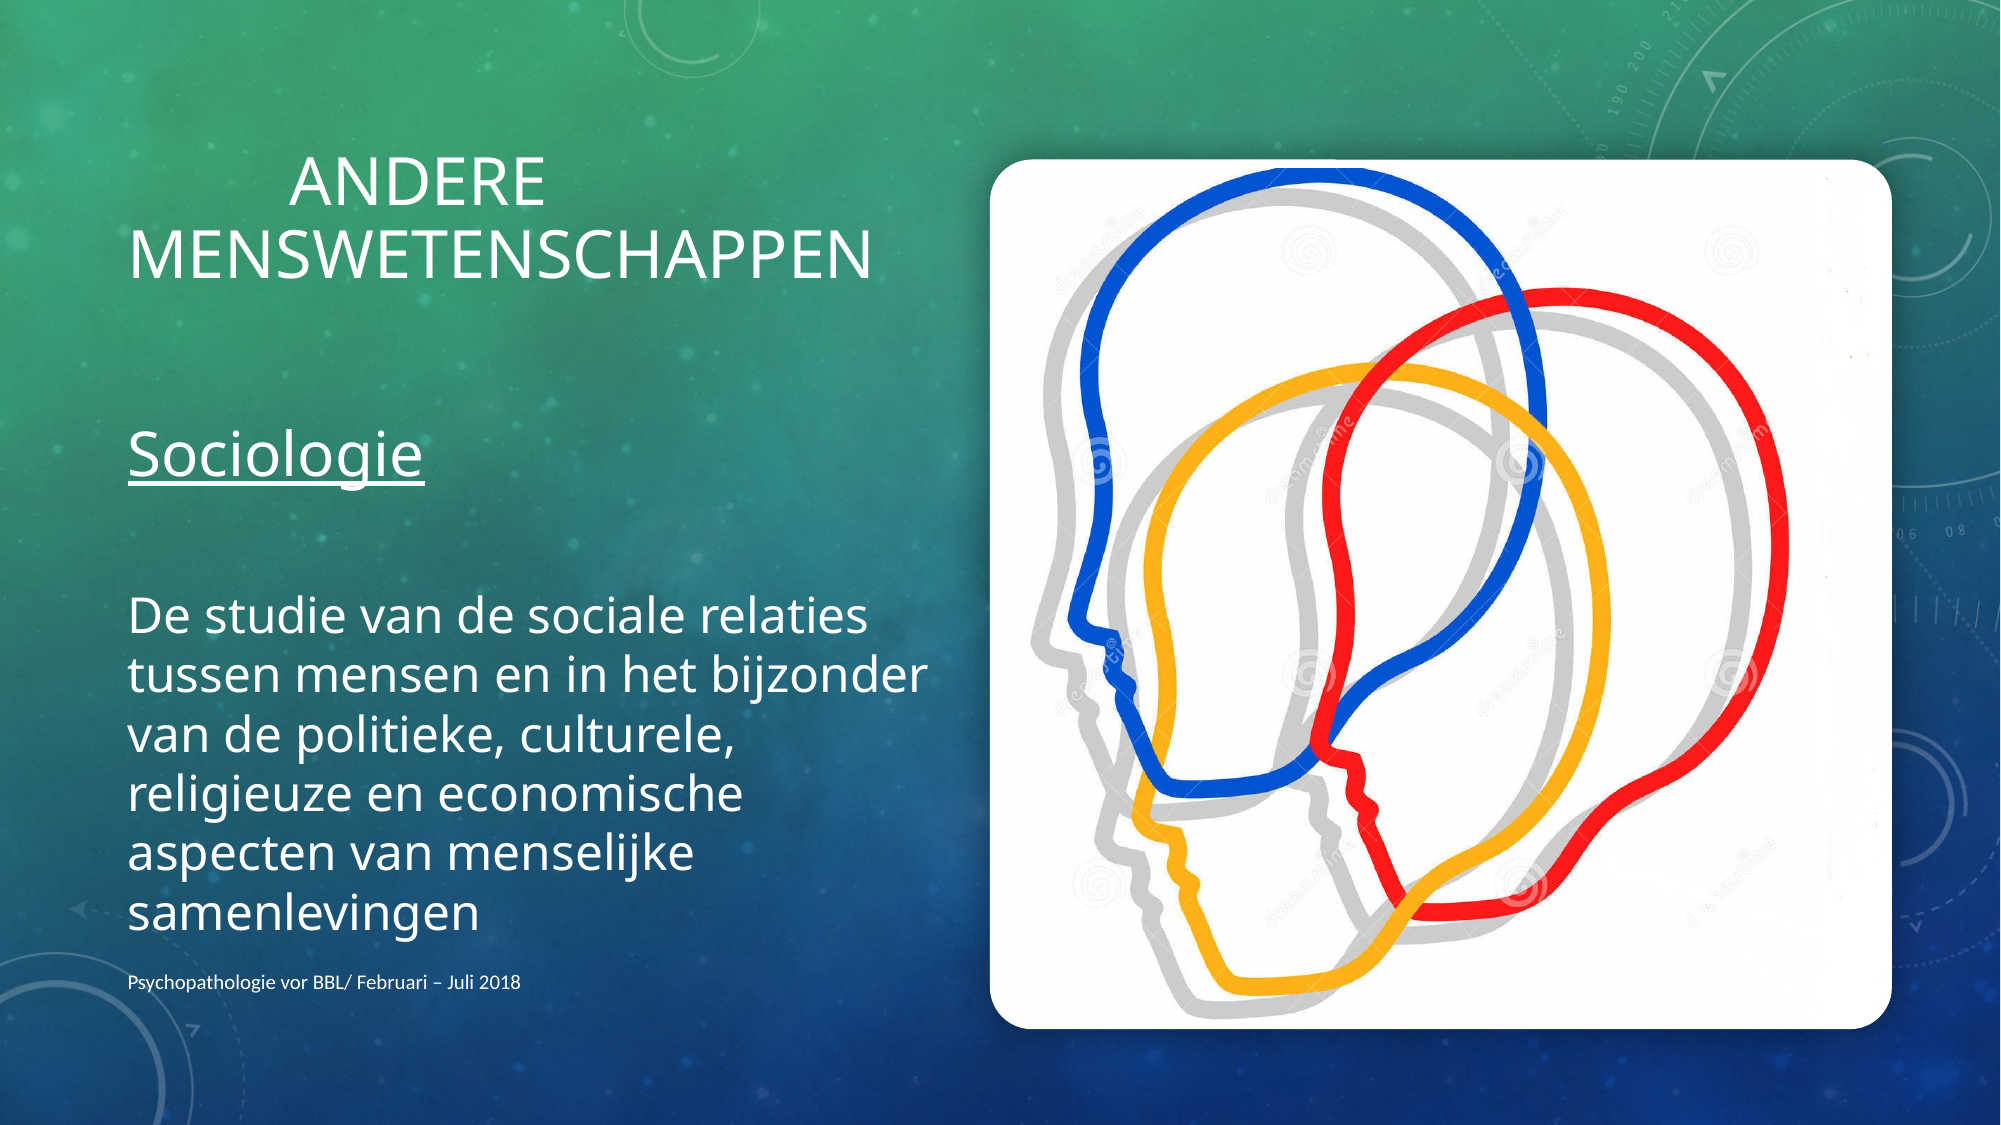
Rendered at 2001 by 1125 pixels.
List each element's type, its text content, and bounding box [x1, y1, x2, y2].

title Andere menswetenschappen [112, 99, 969, 339]
picture [0, 0, 2001, 1125]
footer Psychopathologie vor BBL/ Februari – Juli 2018 [112, 963, 587, 1025]
list Sociologie De studie van de sociale relaties tussen mensen en in het bijzonder van de politieke, culturele, religieuze en economische aspecten van menselijke samenlevingen [112, 351, 969, 950]
